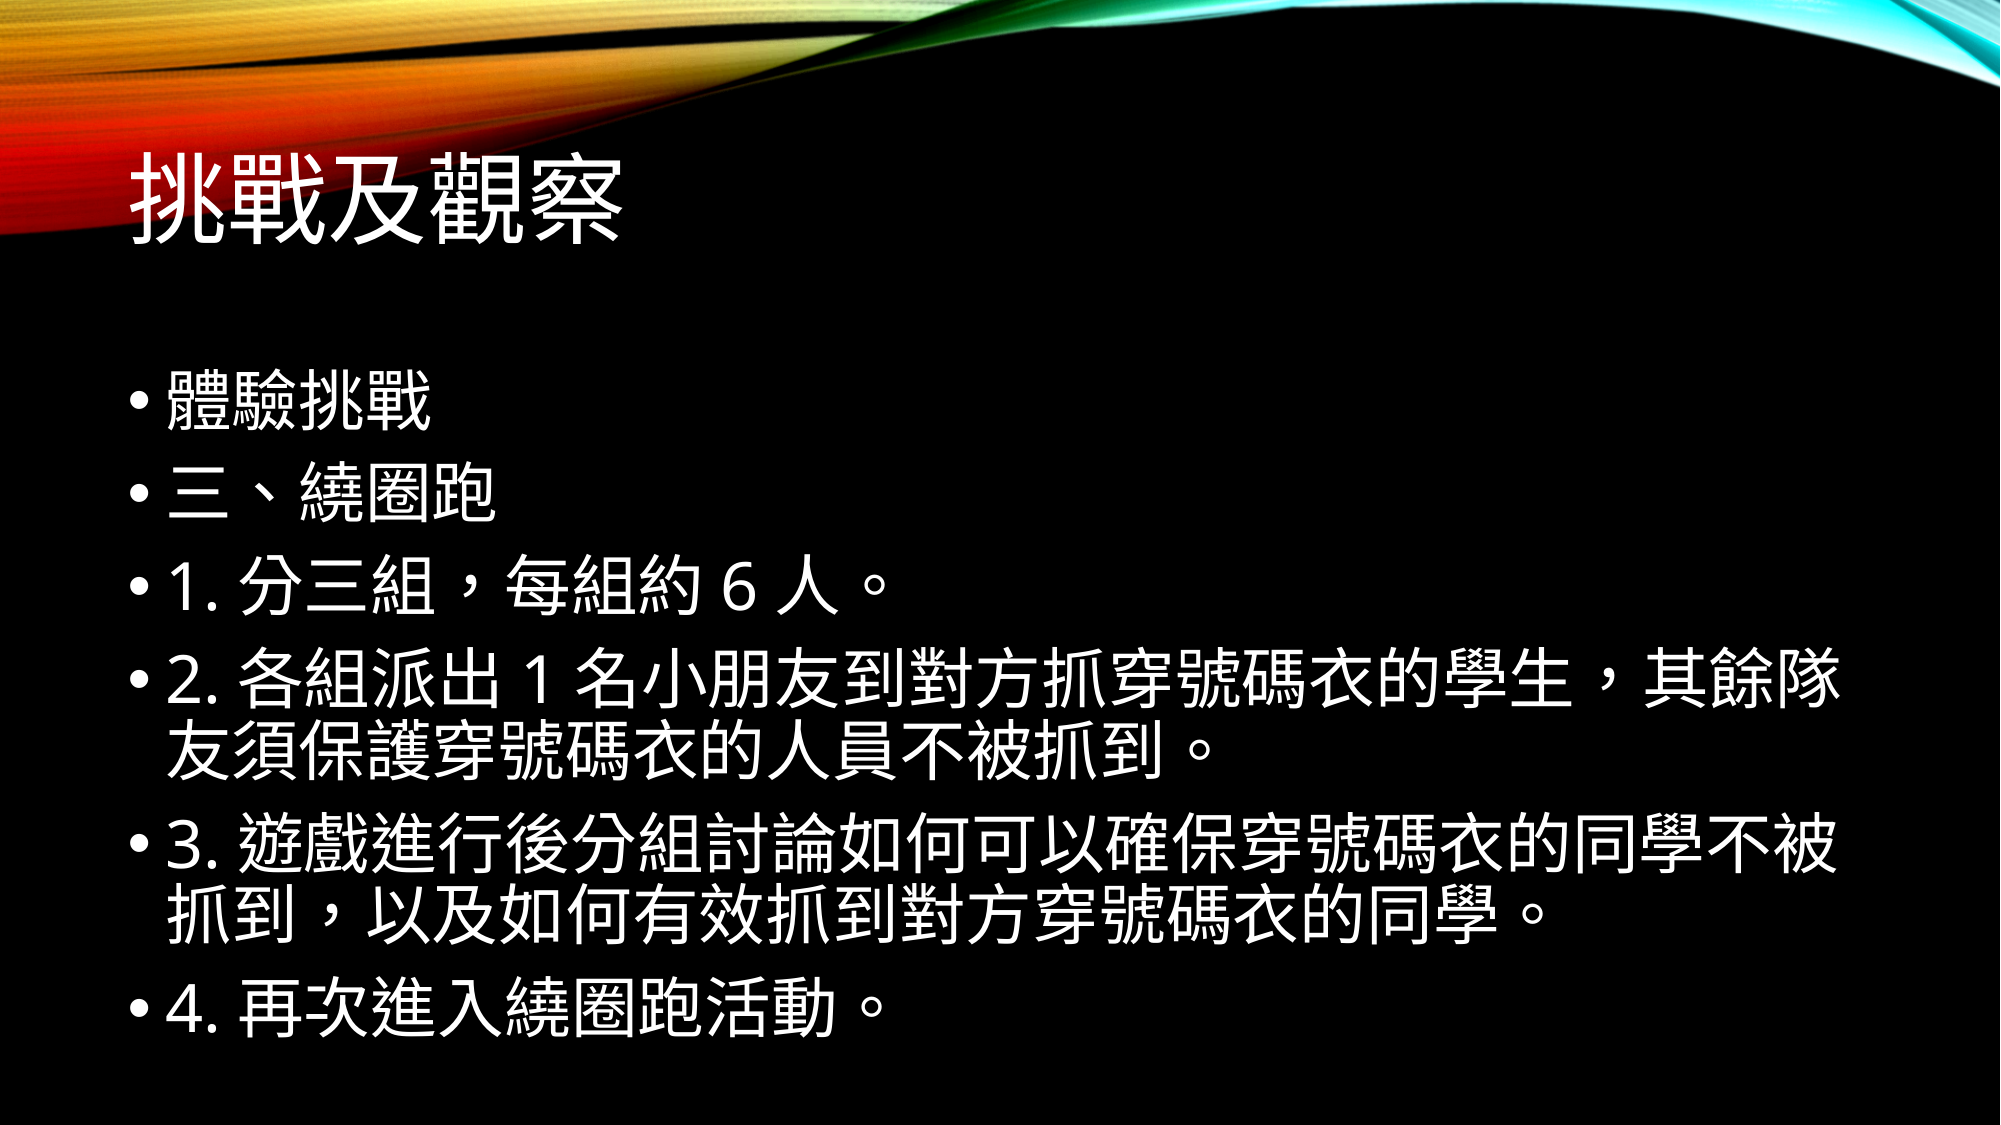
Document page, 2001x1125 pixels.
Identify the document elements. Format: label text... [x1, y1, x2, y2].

list 體驗挑戰 三、繞圈跑 1.分三組，每組約6人。 2.各組派出1名小朋友到對方抓穿號碼衣的學生，其餘隊友須保護穿號碼衣的人員不被抓到。 3.遊戲進行後分組討論如何可以確保穿號碼衣的同學不被抓到，以及如何有效抓到對方穿號碼衣的同學。 4.再次進入繞圈跑活動。 [112, 360, 1888, 1021]
title 挑戰及觀察 [112, 98, 1525, 311]
picture [0, 0, 2000, 237]
